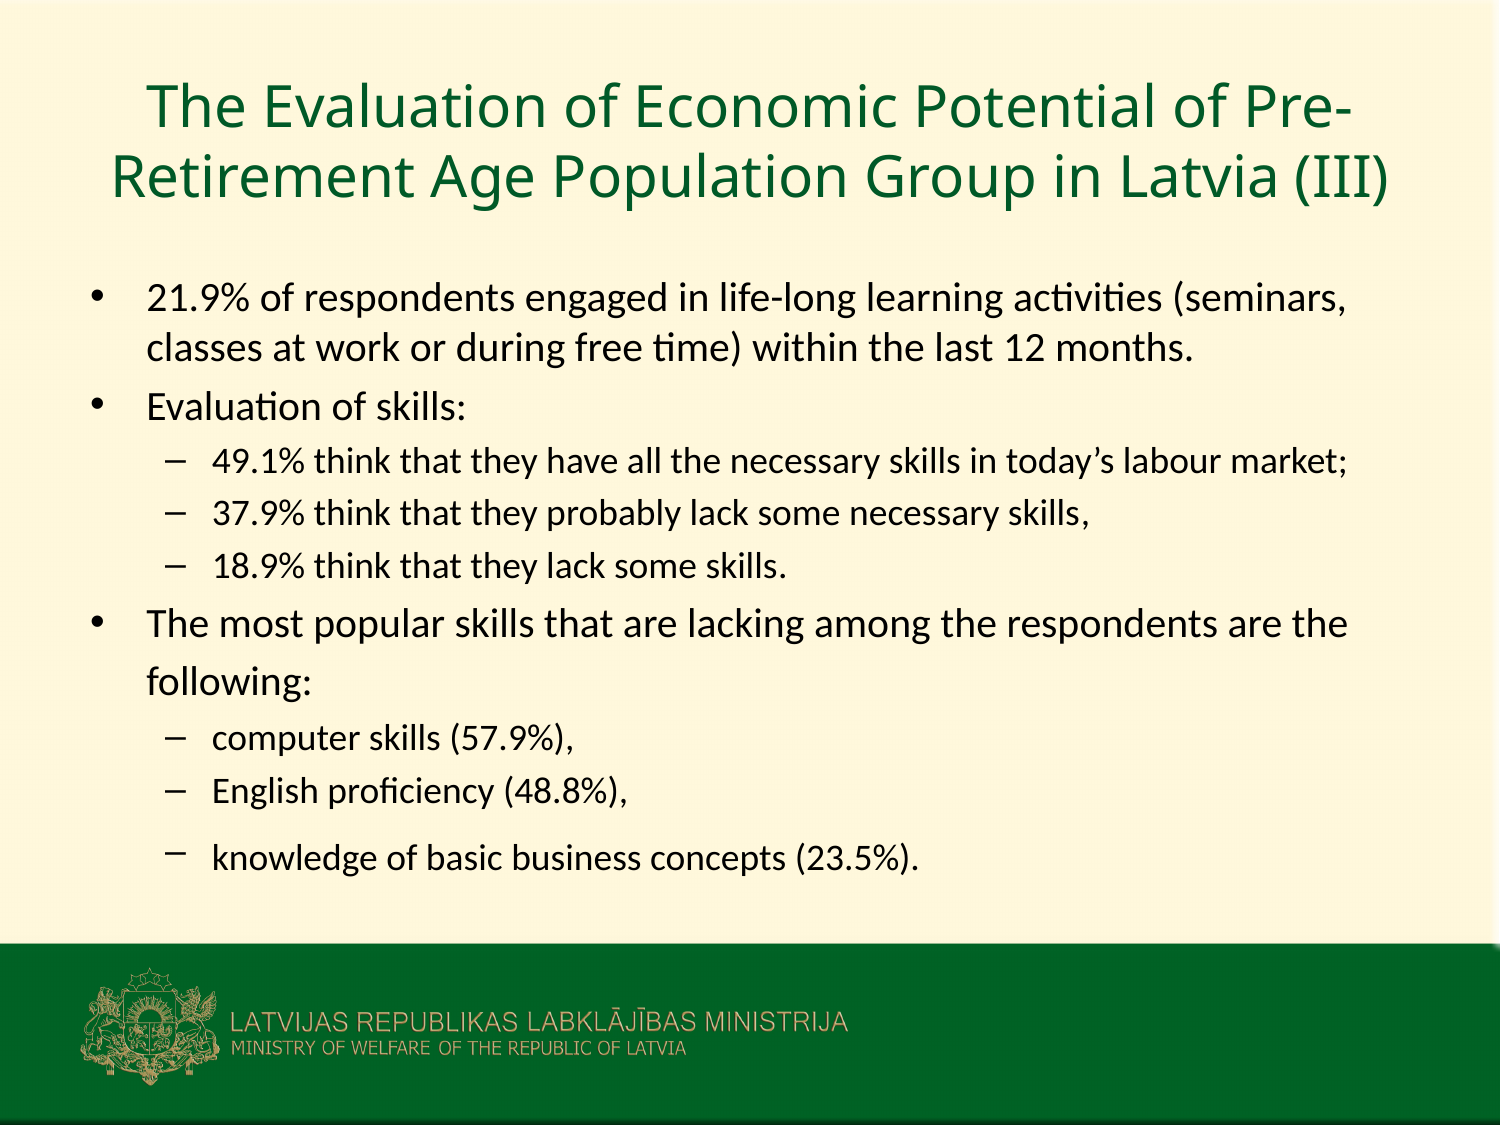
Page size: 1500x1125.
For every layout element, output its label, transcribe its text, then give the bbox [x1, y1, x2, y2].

picture [0, 0, 1500, 1125]
list 21.9% of respondents engaged in life-long learning activities (seminars, classes at work or during free time) within the last 12 months. Evaluation of skills: 49.1% think that they have all the necessary skills in today’s labour market; 37.9% think that they probably lack some necessary skills, 18.9% think that they lack some skills. The most popular skills that are lacking among the respondents are the following: computer skills (57.9%), English proficiency (48.8%), knowledge of basic business concepts (23.5%). [74, 262, 1426, 1006]
title The Evaluation of Economic Potential of Pre-Retirement Age Population Group in Latvia (III) [74, 44, 1426, 233]
